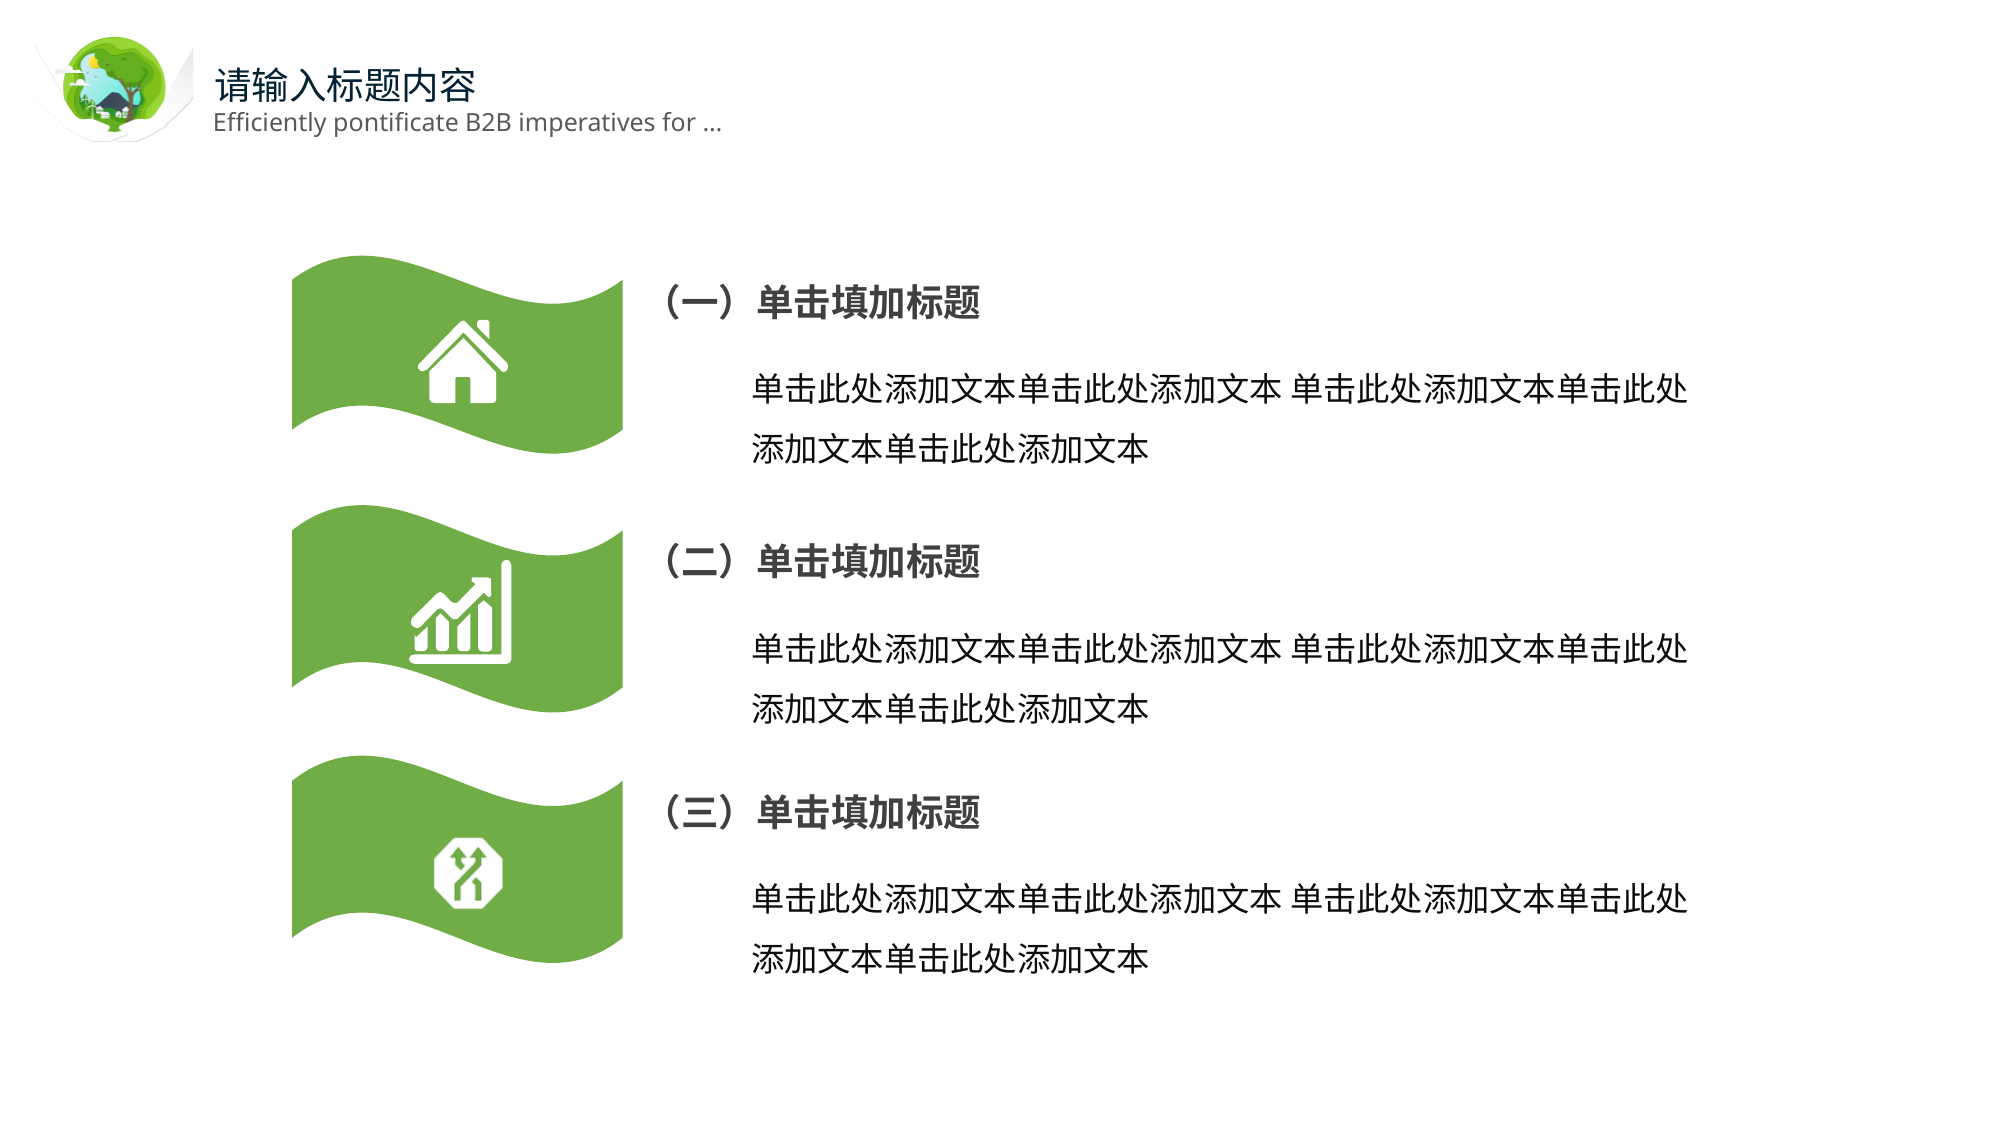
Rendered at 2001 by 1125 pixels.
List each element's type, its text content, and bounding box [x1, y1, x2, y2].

text_box （二）单击填加标题 [635, 534, 1167, 588]
picture [433, 836, 503, 910]
text_box [292, 255, 623, 454]
text_box （三）单击填加标题 [635, 784, 1167, 839]
text_box [477, 319, 490, 340]
text_box 单击此处添加文本单击此处添加文本 单击此处添加文本单击此处添加文本单击此处添加文本 [738, 851, 1723, 985]
text_box （一）单击填加标题 [635, 274, 1167, 329]
text_box 单击此处添加文本单击此处添加文本 单击此处添加文本单击此处添加文本单击此处添加文本 [738, 341, 1723, 475]
text_box [292, 505, 623, 713]
text_box 单击此处添加文本单击此处添加文本 单击此处添加文本单击此处添加文本单击此处添加文本 [738, 601, 1723, 734]
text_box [408, 559, 512, 664]
text_box [417, 320, 509, 372]
text_box [429, 337, 497, 404]
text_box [32, 9, 1011, 167]
text_box [292, 755, 623, 963]
